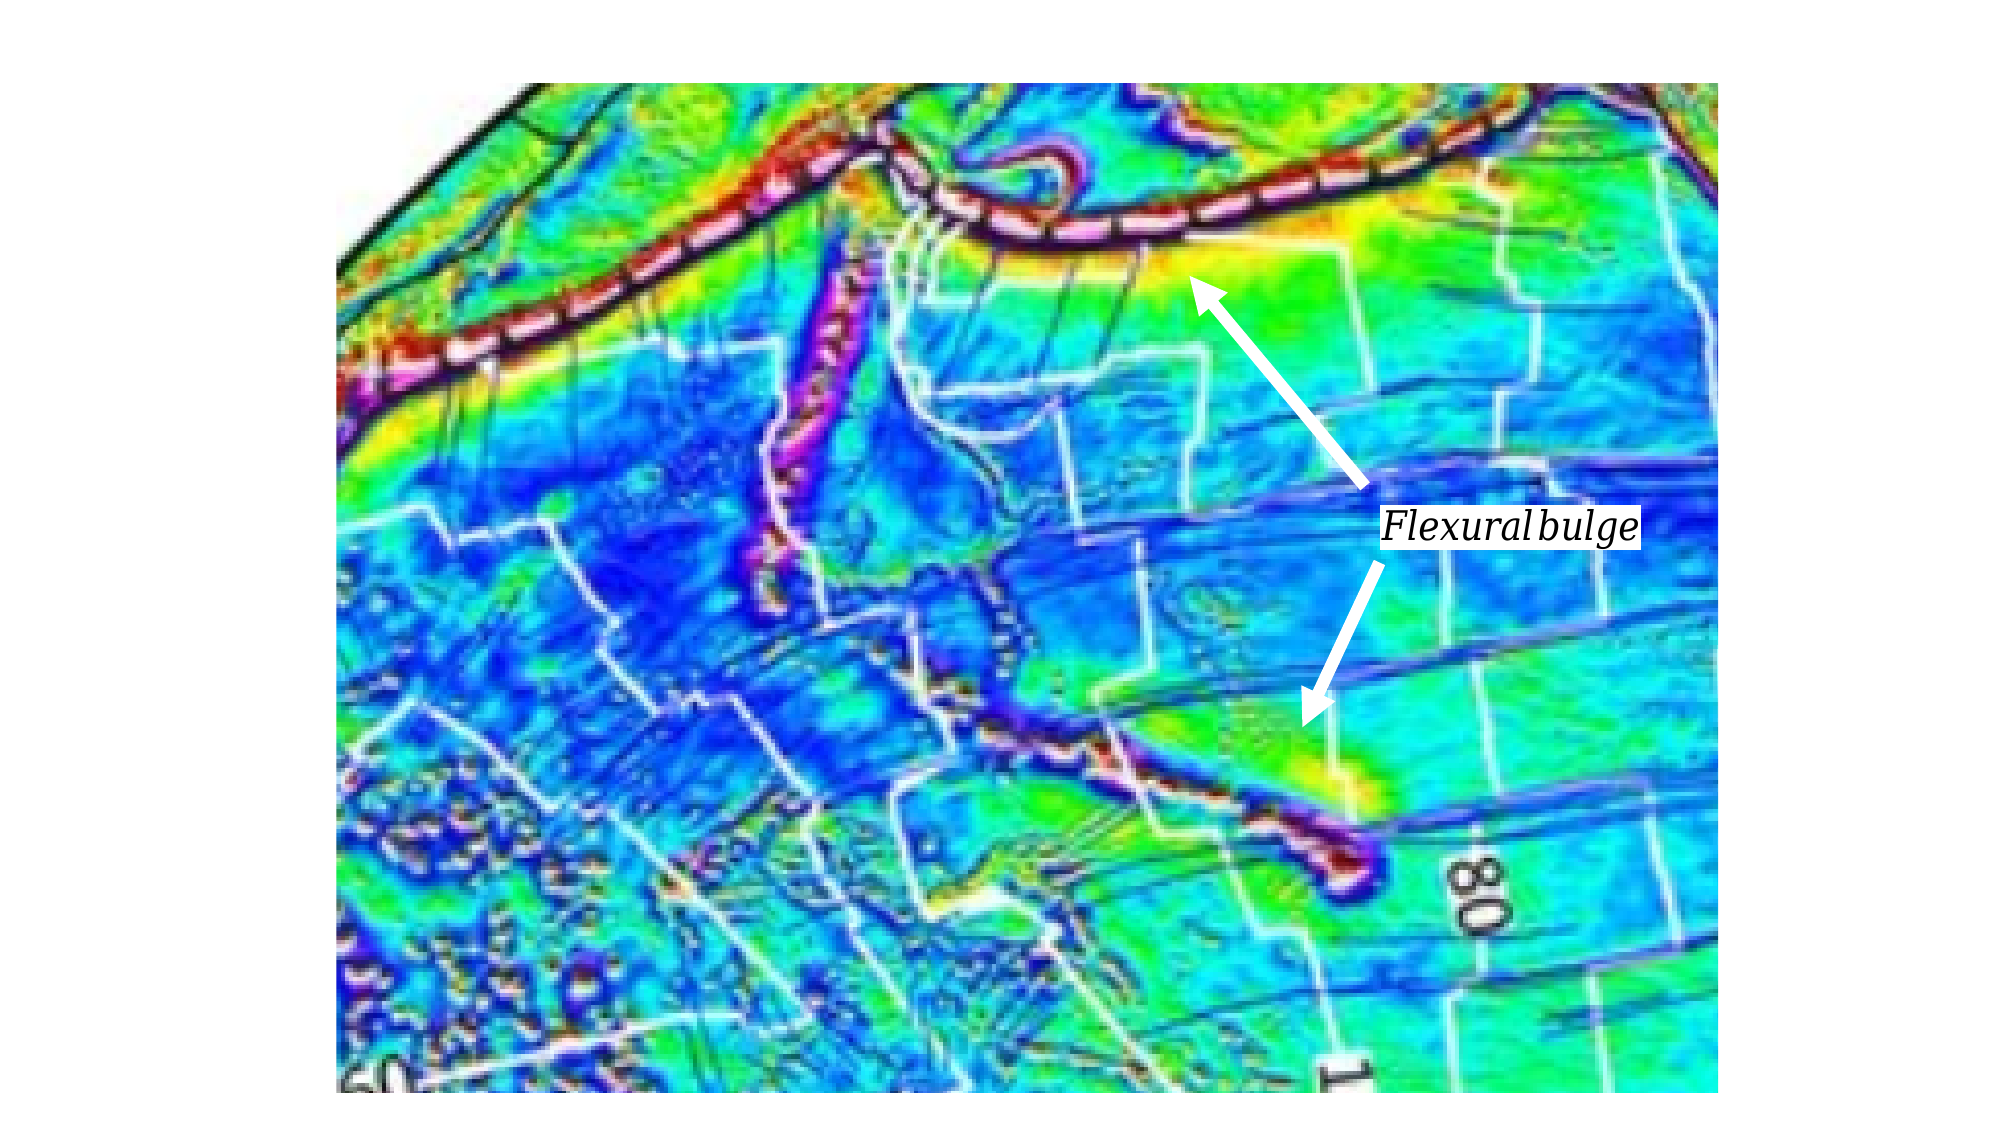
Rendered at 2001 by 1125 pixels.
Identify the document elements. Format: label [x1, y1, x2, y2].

picture [336, 83, 1719, 1093]
picture [1702, 896, 1712, 906]
picture [985, 1080, 995, 1093]
text_box [1189, 275, 1366, 487]
text_box [1302, 562, 1380, 728]
